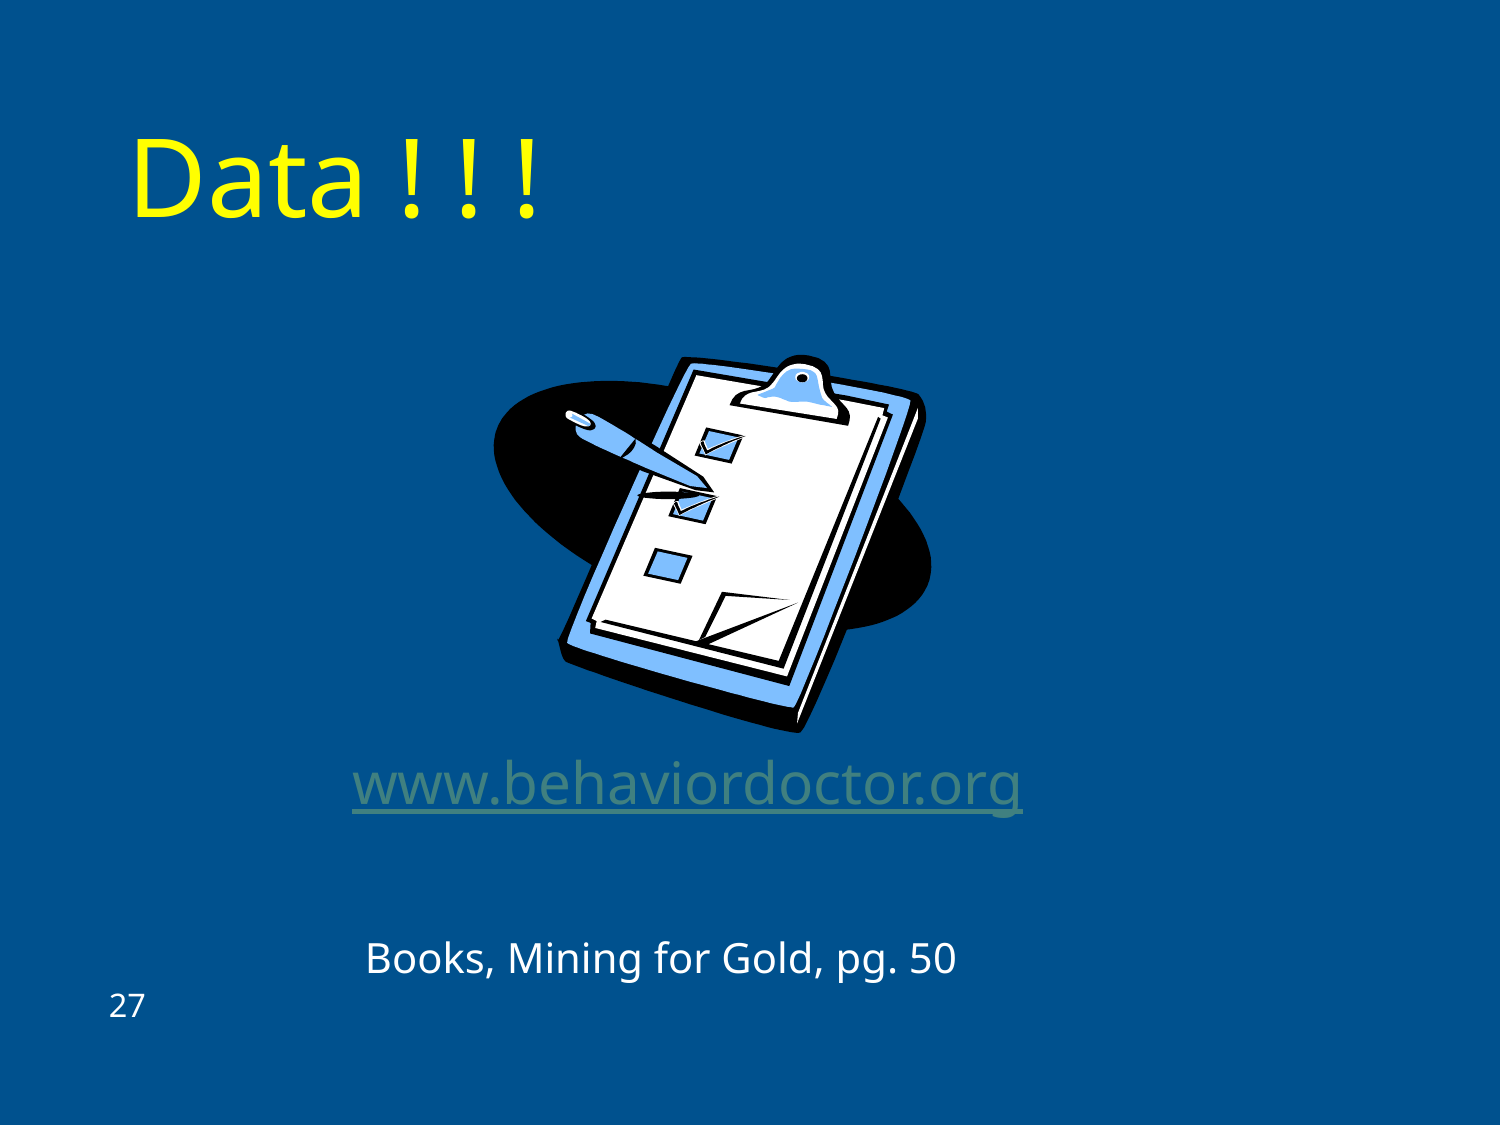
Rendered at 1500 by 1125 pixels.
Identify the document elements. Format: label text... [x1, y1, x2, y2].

text_box www.behaviordoctor.org [337, 739, 1500, 919]
title Data ! ! ! [62, 99, 1413, 325]
picture [486, 349, 938, 740]
text_box Books, Mining for Gold, pg. 50 [349, 924, 1088, 990]
slide_number 27 [93, 976, 194, 1037]
